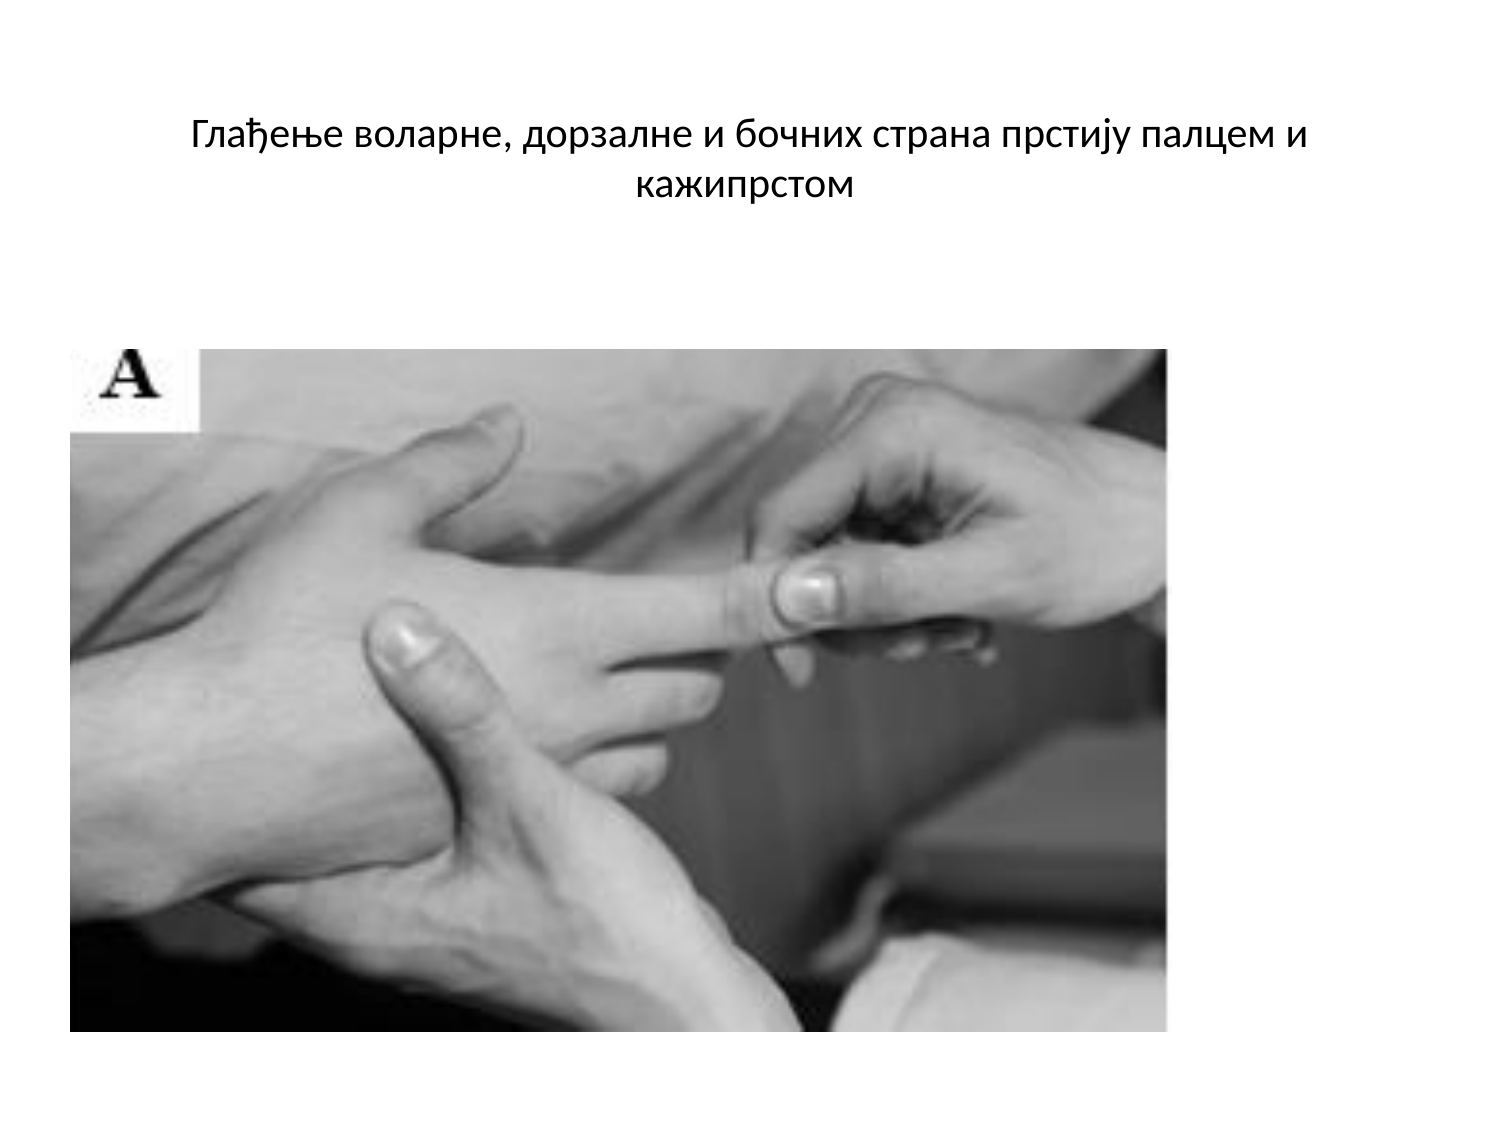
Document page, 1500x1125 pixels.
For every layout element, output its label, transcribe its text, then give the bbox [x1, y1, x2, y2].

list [70, 349, 1173, 1032]
title Глађење воларне, дорзалне и бочних страна прстију палцем и кажипрстом [75, 45, 1425, 317]
